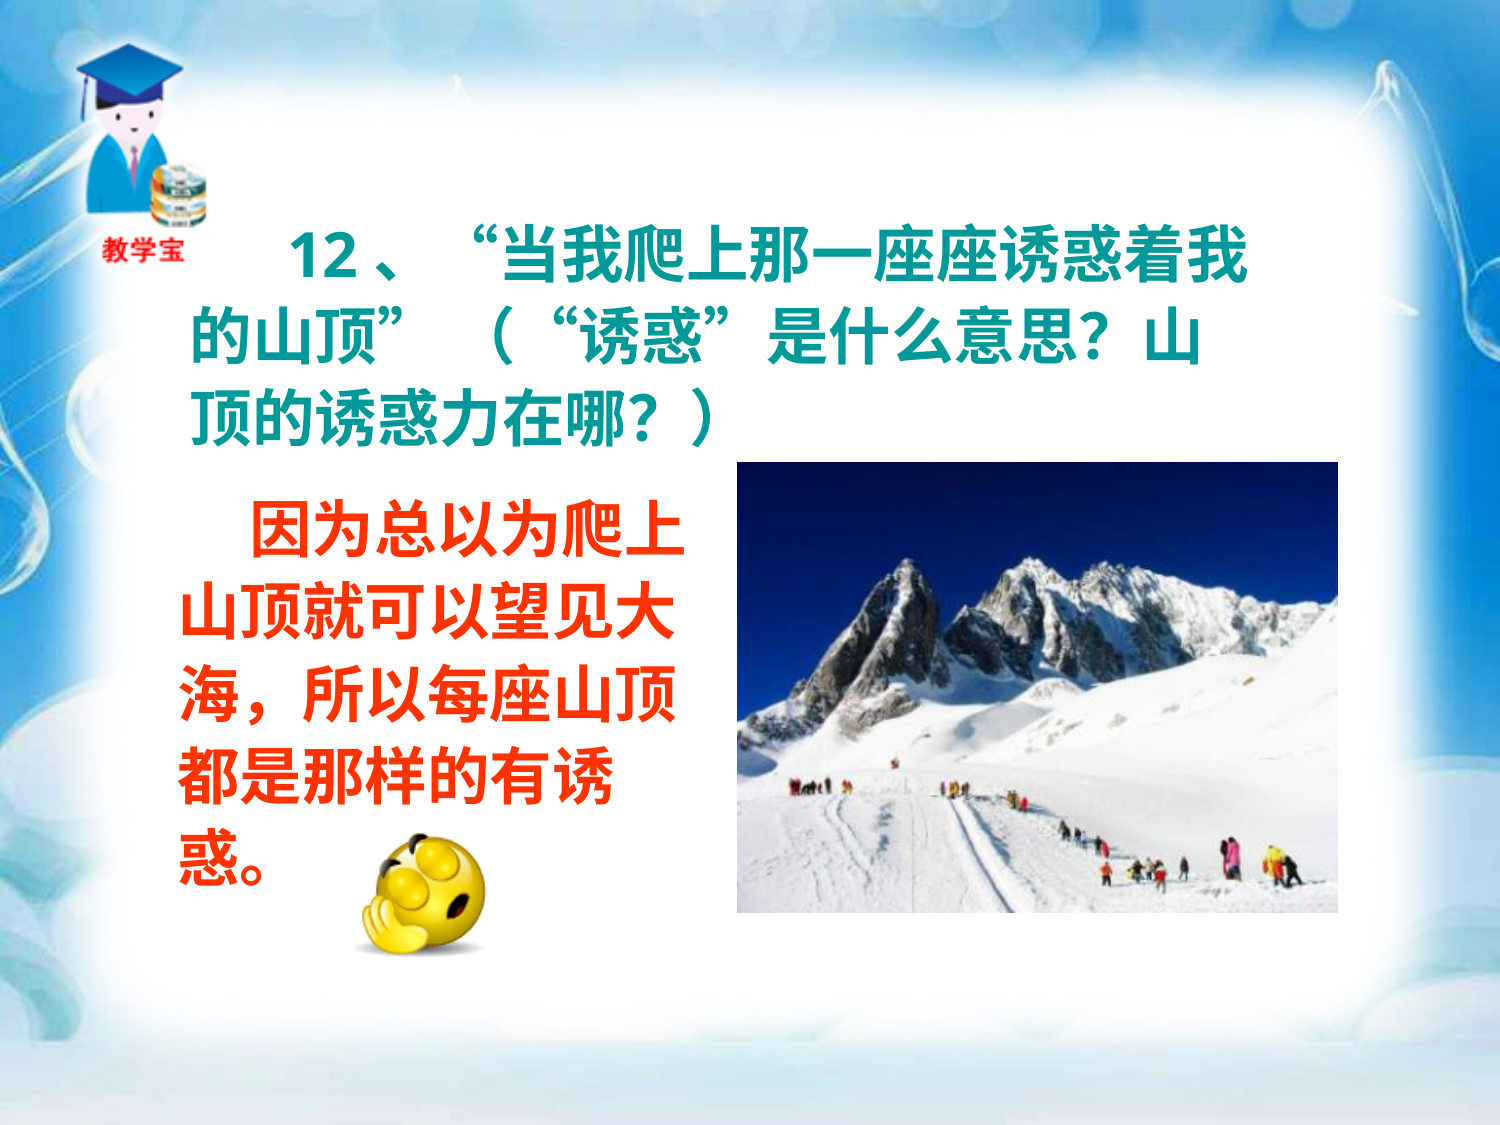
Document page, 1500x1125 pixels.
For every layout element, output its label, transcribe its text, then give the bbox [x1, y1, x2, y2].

text_box 12、“当我爬上那一座座诱惑着我的山顶” （“诱惑”是什么意思？山顶的诱惑力在哪？） [174, 199, 1275, 462]
text_box 因为总以为爬上山顶就可以望见大海，所以每座山顶都是那样的有诱惑。 [162, 474, 713, 902]
picture [0, 0, 1500, 1125]
